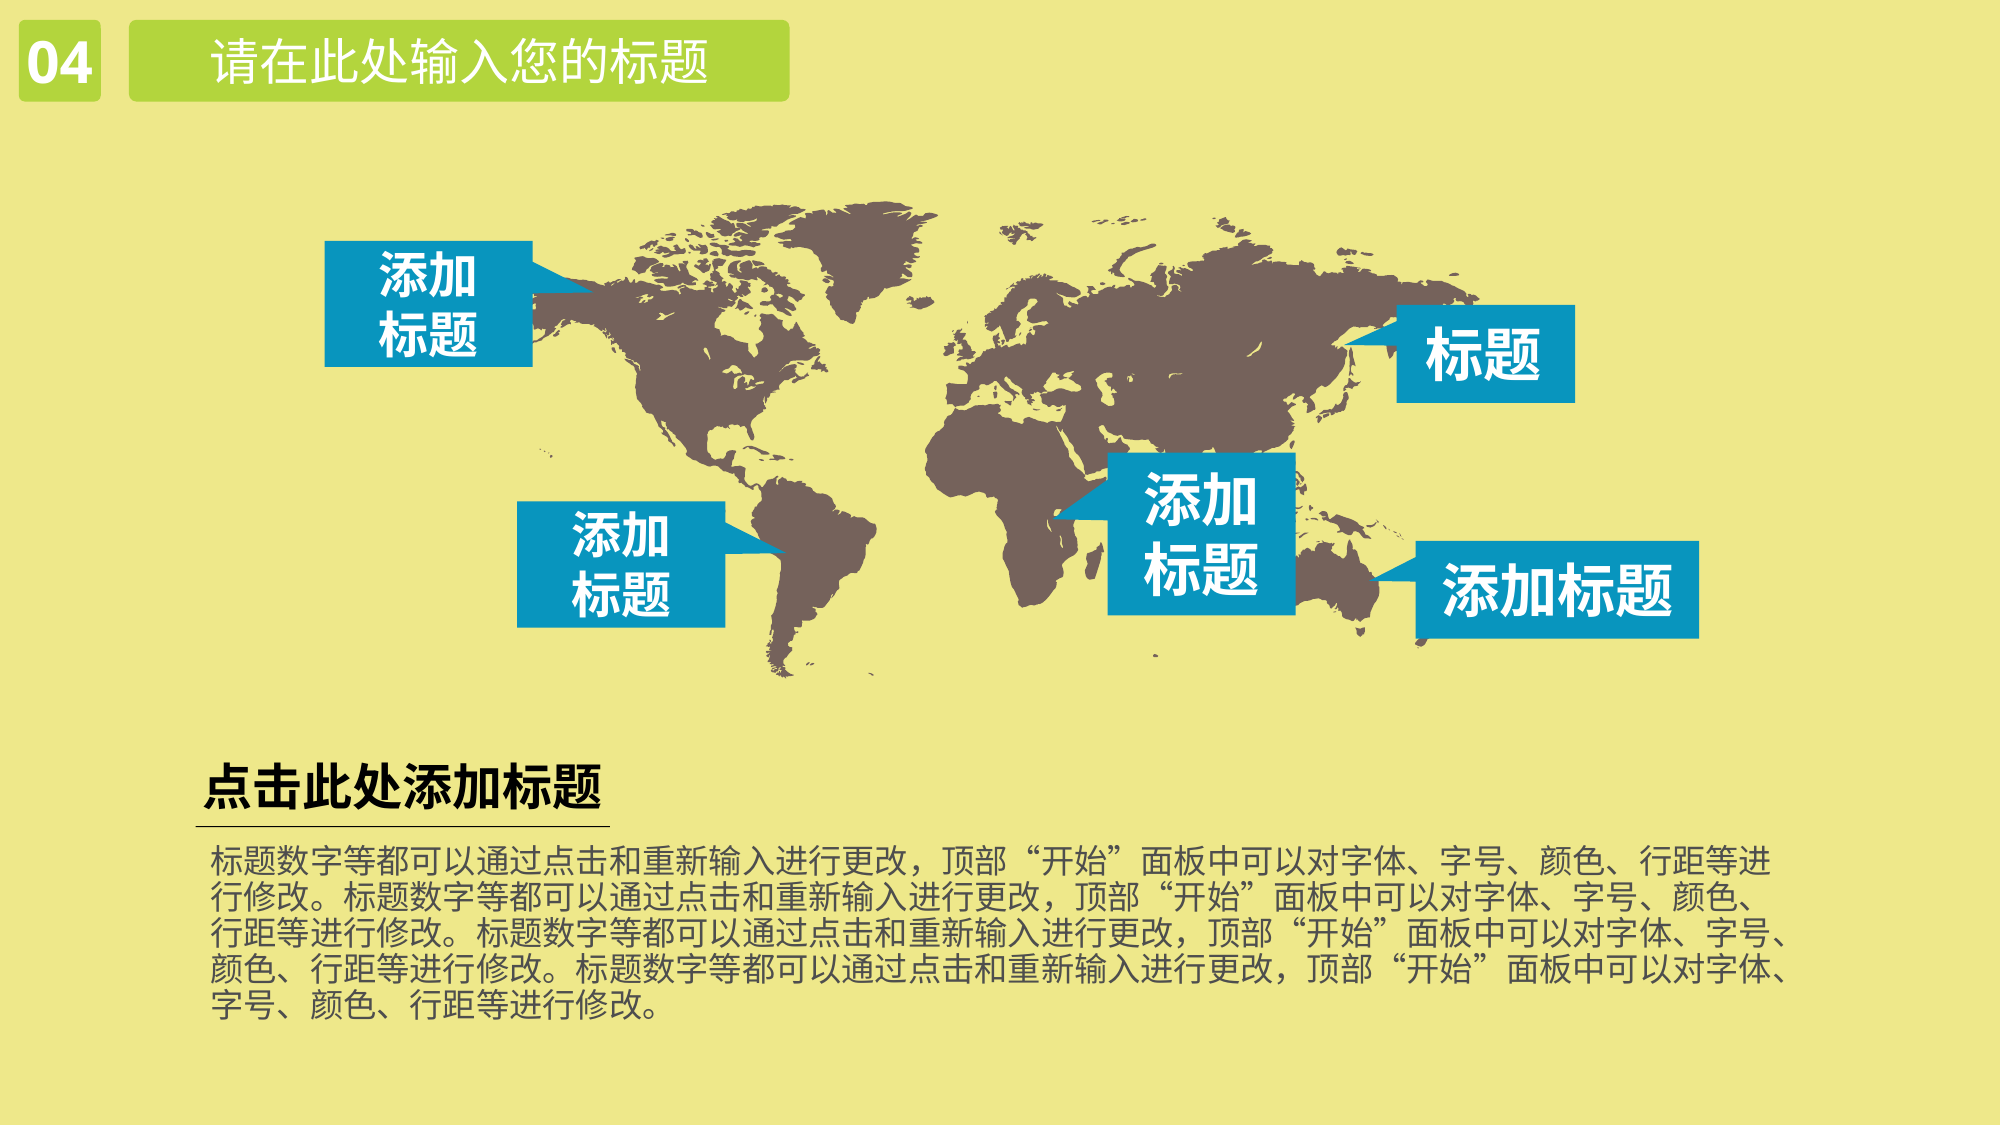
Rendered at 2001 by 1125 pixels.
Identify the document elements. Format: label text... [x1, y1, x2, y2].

text_box [517, 501, 522, 628]
text_box 点击此处添加标题 [187, 748, 618, 823]
text_box [924, 239, 1480, 608]
text_box [1355, 627, 1366, 637]
text_box [1368, 540, 1700, 639]
text_box 标题数字等都可以通过点击和重新输入进行更改，顶部“开始”面板中可以对字体、字号、颜色、行距等进行修改。标题数字等都可以通过点击和重新输入进行更改，顶部“开始”面板中可以对字体、字号、颜色、行距等进行修改。标题数字等都可以通过点击和重新输入进行更改，顶部“开始”面板中可以对字体、字号、颜色、行距等进行修改。标题数字等都可以通过点击和重新输入进行更改，顶部“开始”面板中可以对字体、字号、颜色、行距等进行修改。 [195, 837, 1810, 1032]
text_box 添加 标题 [522, 496, 721, 632]
text_box [1415, 639, 1428, 649]
text_box 添加 标题 [1116, 456, 1286, 611]
text_box [1052, 452, 1296, 616]
text_box [1296, 539, 1380, 622]
text_box 04 [18, 19, 101, 102]
text_box [639, 239, 686, 258]
text_box [999, 221, 1044, 245]
text_box [533, 256, 877, 679]
text_box [324, 240, 329, 367]
text_box [709, 201, 939, 324]
text_box 请在此处输入您的标题 [128, 19, 790, 102]
text_box [721, 501, 787, 628]
text_box [1344, 304, 1576, 403]
text_box [688, 243, 708, 255]
text_box [529, 240, 594, 367]
text_box [686, 228, 703, 238]
text_box [1091, 219, 1109, 225]
text_box [1116, 215, 1139, 226]
text_box [660, 232, 677, 242]
text_box 添加标题 [1425, 546, 1690, 632]
text_box 添加 标题 [329, 235, 529, 371]
text_box [1234, 228, 1252, 238]
text_box [1215, 217, 1236, 233]
text_box 标题 [1403, 311, 1564, 396]
text_box [705, 232, 720, 241]
